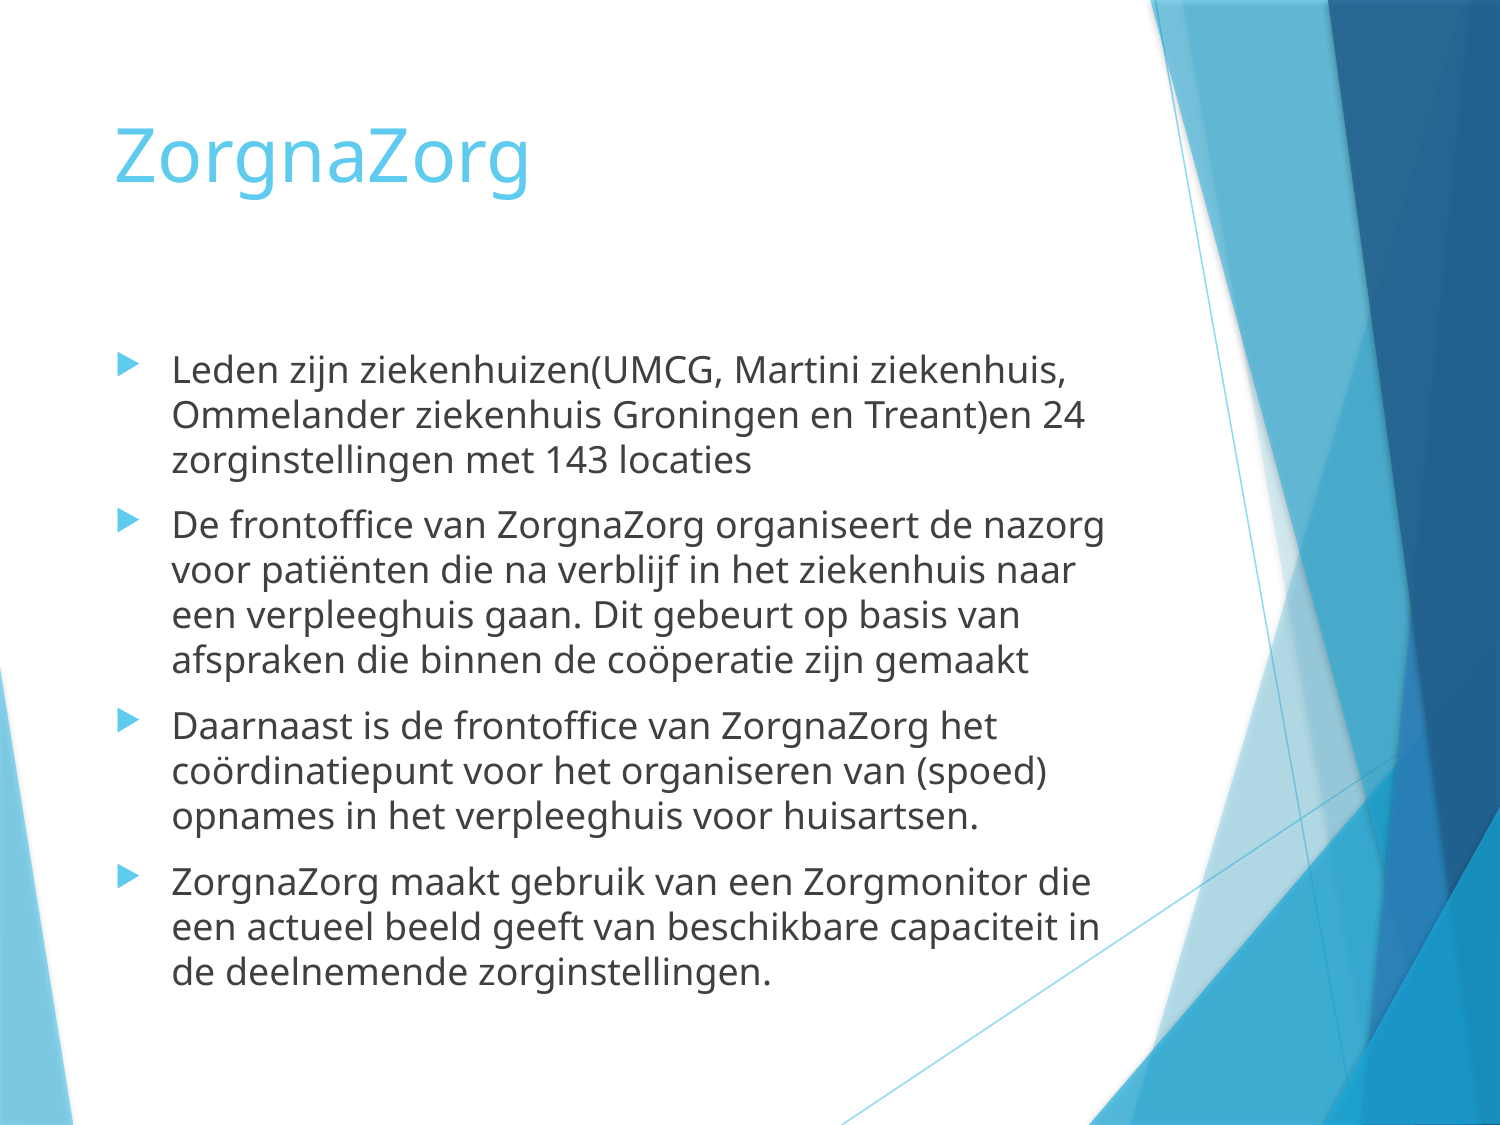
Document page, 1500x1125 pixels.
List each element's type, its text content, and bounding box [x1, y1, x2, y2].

title ZorgnaZorg [99, 99, 1142, 317]
list Leden zijn ziekenhuizen(UMCG, Martini ziekenhuis, Ommelander ziekenhuis Groningen en Treant)en 24 zorginstellingen met 143 locaties De frontoffice van ZorgnaZorg organiseert de nazorg voor patiënten die na verblijf in het ziekenhuis naar een verpleeghuis gaan. Dit gebeurt op basis van afspraken die binnen de coöperatie zijn gemaakt Daarnaast is de frontoffice van ZorgnaZorg het coördinatiepunt voor het organiseren van (spoed) opnames in het verpleeghuis voor huisartsen. ZorgnaZorg maakt gebruik van een Zorgmonitor die een actueel beeld geeft van beschikbare capaciteit in de deelnemende zorginstellingen. [99, 338, 1142, 1024]
